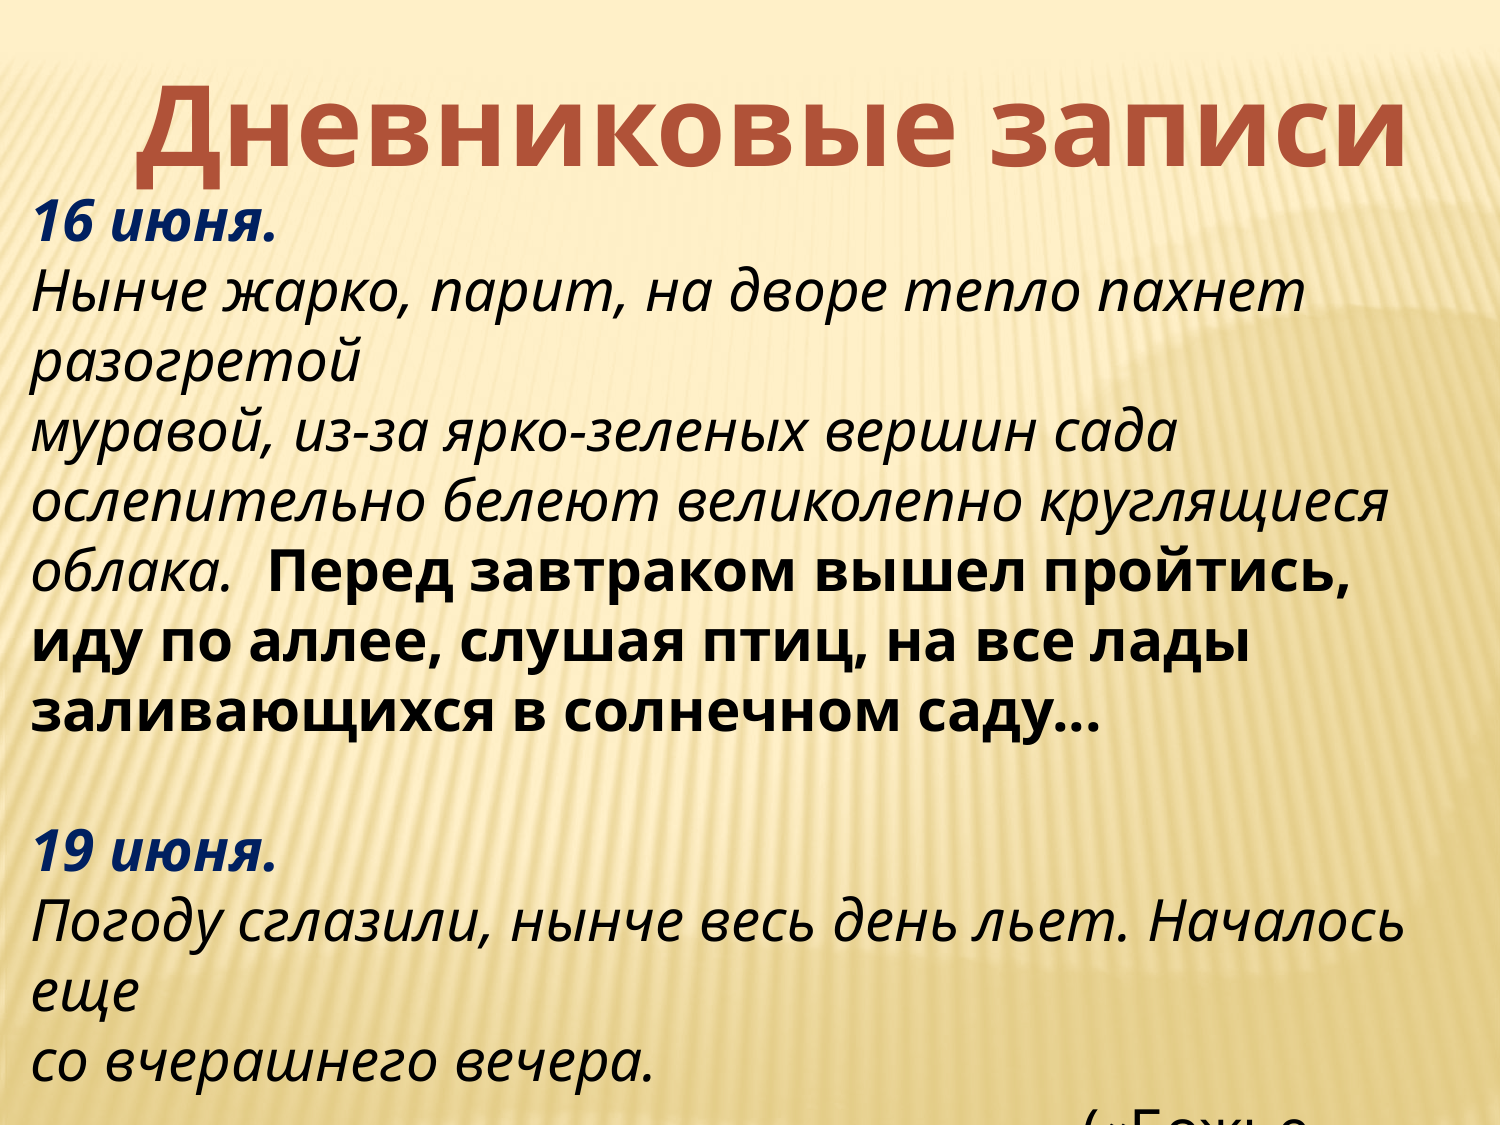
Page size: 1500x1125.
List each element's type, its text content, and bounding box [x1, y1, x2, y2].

text_box Дневниковые записи [121, 46, 1428, 197]
text_box 16 июня. Нынче жарко, парит, на дворе тепло пахнет разогре­той муравой, из-за ярко-зеленых вершин сада ослепительно белеют великолепно круглящиеся облака. Перед завтраком вышел пройтись, иду по аллее, слушая птиц, на все лады заливающихся в солнечном саду... 19 июня. Погоду сглазили, нынче весь день льет. Началось еще со вчерашнего вечера. («Божье древо») [15, 175, 1477, 1125]
